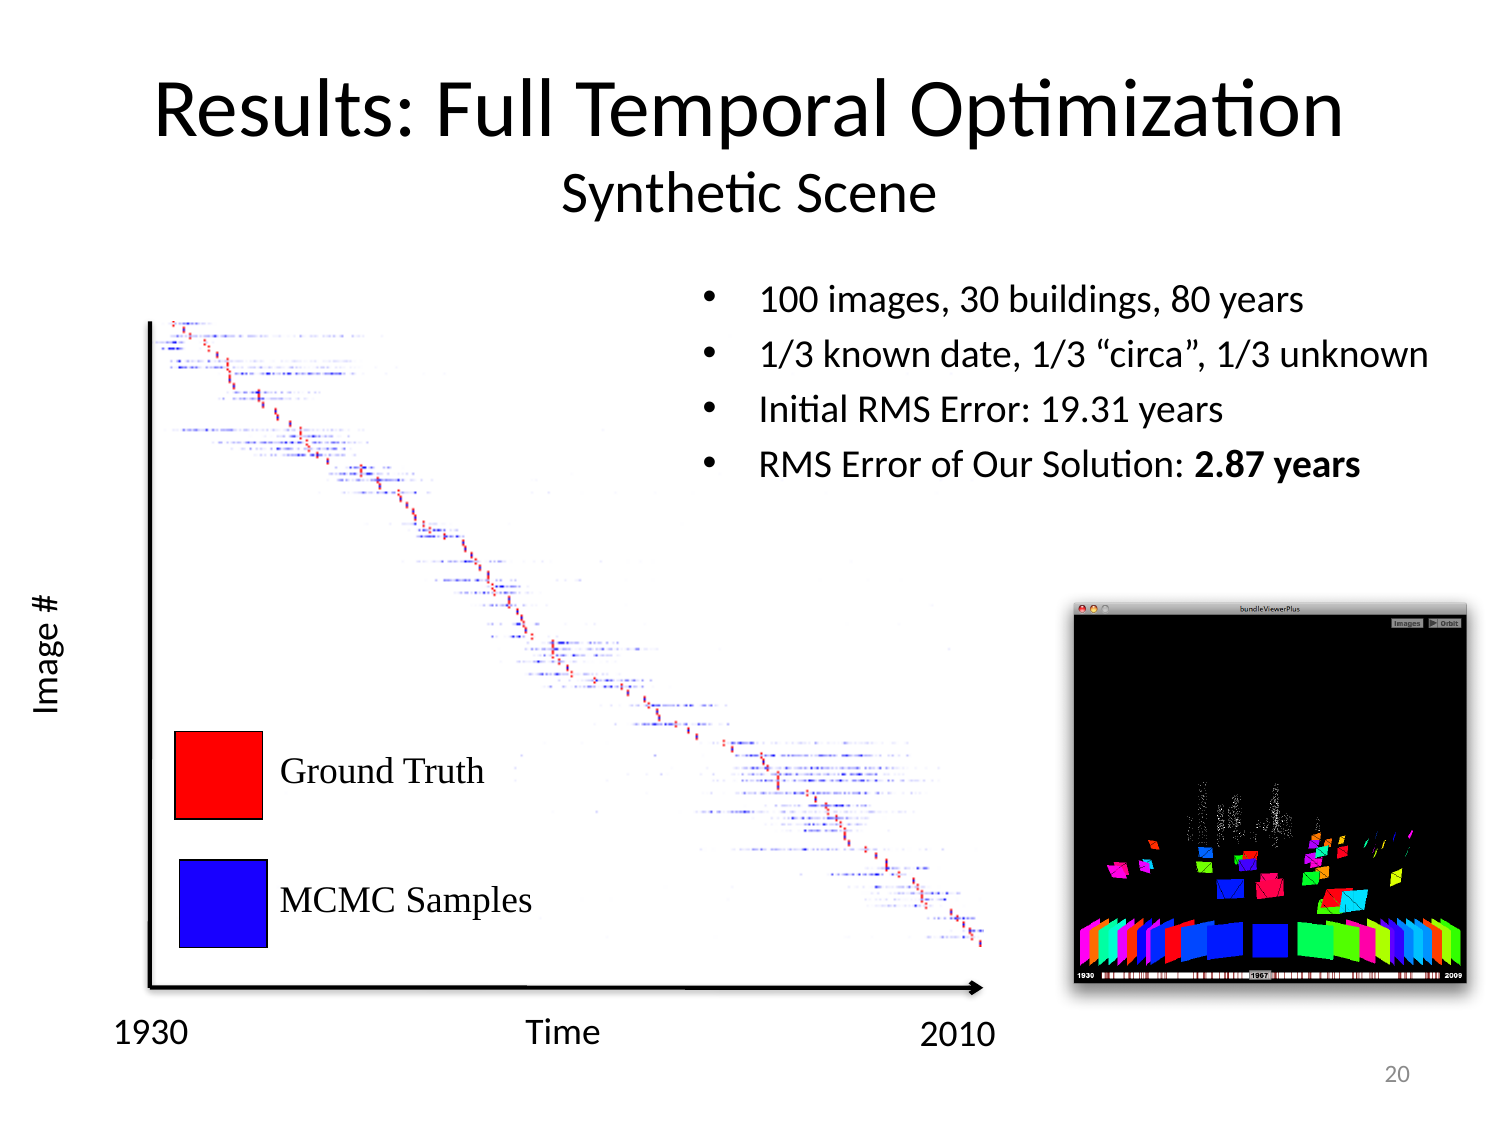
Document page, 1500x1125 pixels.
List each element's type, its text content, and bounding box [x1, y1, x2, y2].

text_box 2010 [904, 1001, 1011, 1062]
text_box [174, 731, 491, 820]
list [149, 320, 984, 947]
text_box Time [510, 999, 616, 1060]
text_box Image # [12, 664, 73, 731]
text_box Image # [12, 580, 73, 652]
text_box 100 images, 30 buildings, 80 years 1/3 known date, 1/3 “circa”, 1/3 unknown Initial RMS Error: 19.31 years RMS Error of Our Solution: 2.87 years [687, 265, 1488, 590]
slide_number 20 [1074, 1042, 1425, 1103]
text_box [179, 859, 538, 948]
title Results: Full Temporal Optimization Synthetic Scene [75, 45, 1425, 233]
text_box 1930 [97, 999, 204, 1060]
picture [1052, 589, 1488, 1013]
